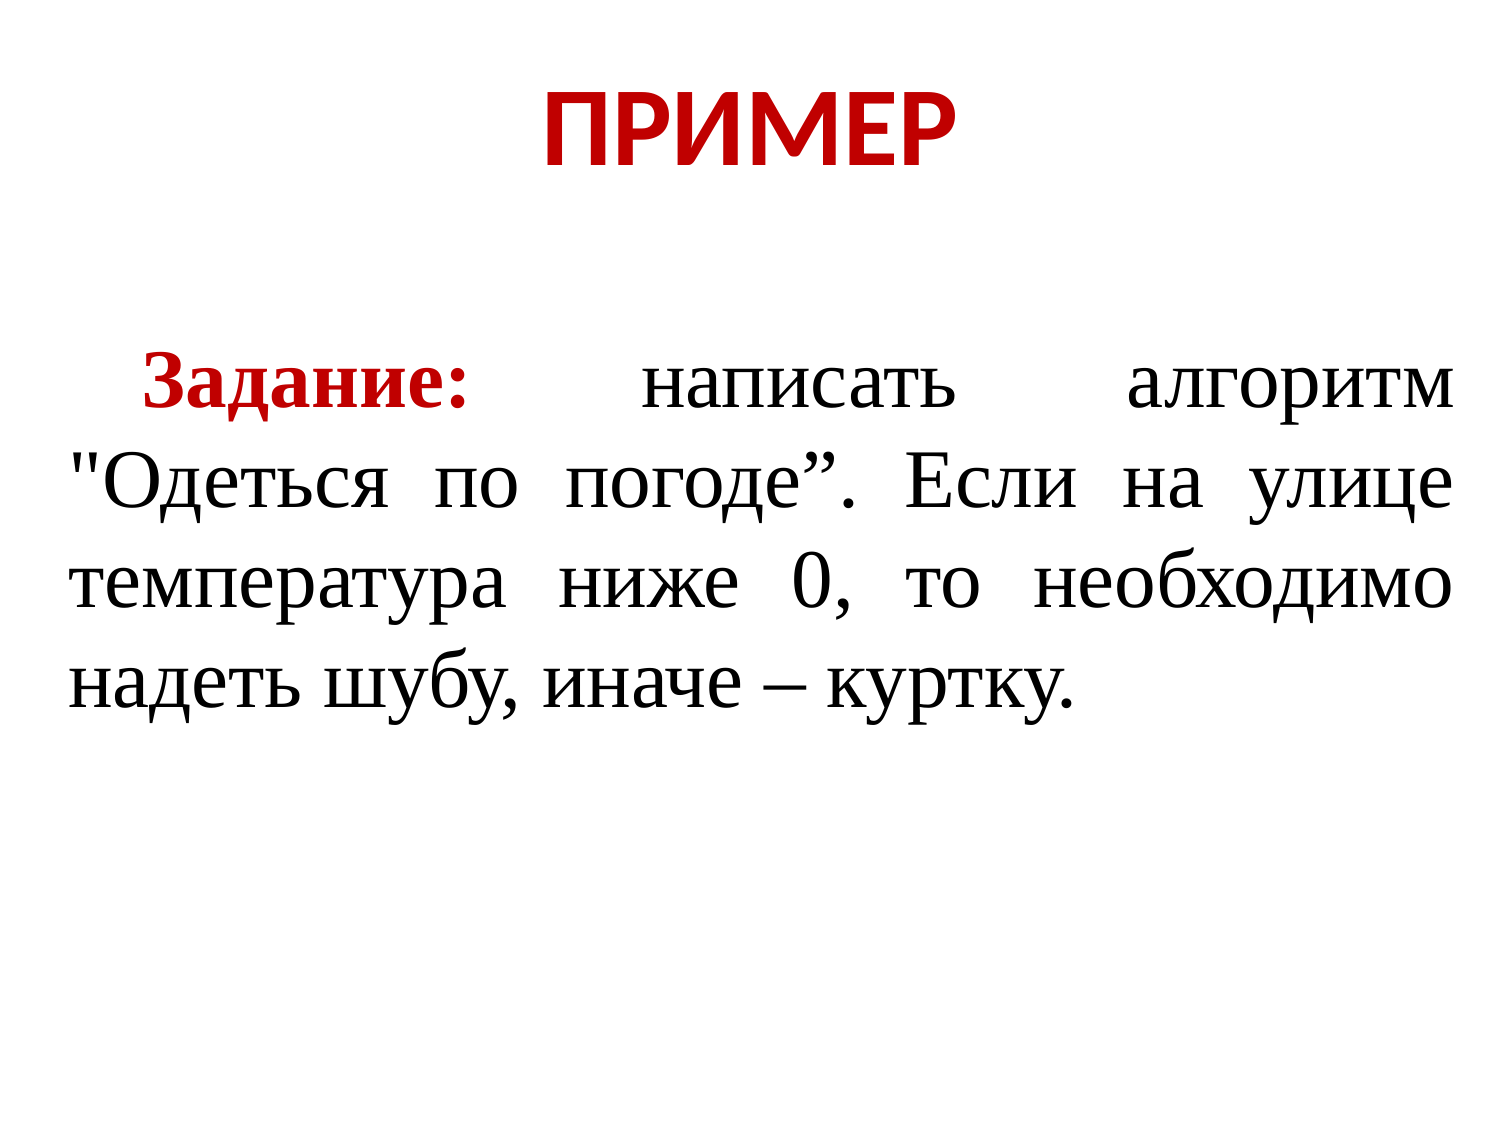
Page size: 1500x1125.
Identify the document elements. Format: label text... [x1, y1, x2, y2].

title Пример [0, 27, 1500, 215]
text_box Задание: написать алгоритм "Одеться по погоде”. Если на улице температура ниже 0, то необходимо надеть шубу, иначе – куртку. [53, 316, 1471, 732]
